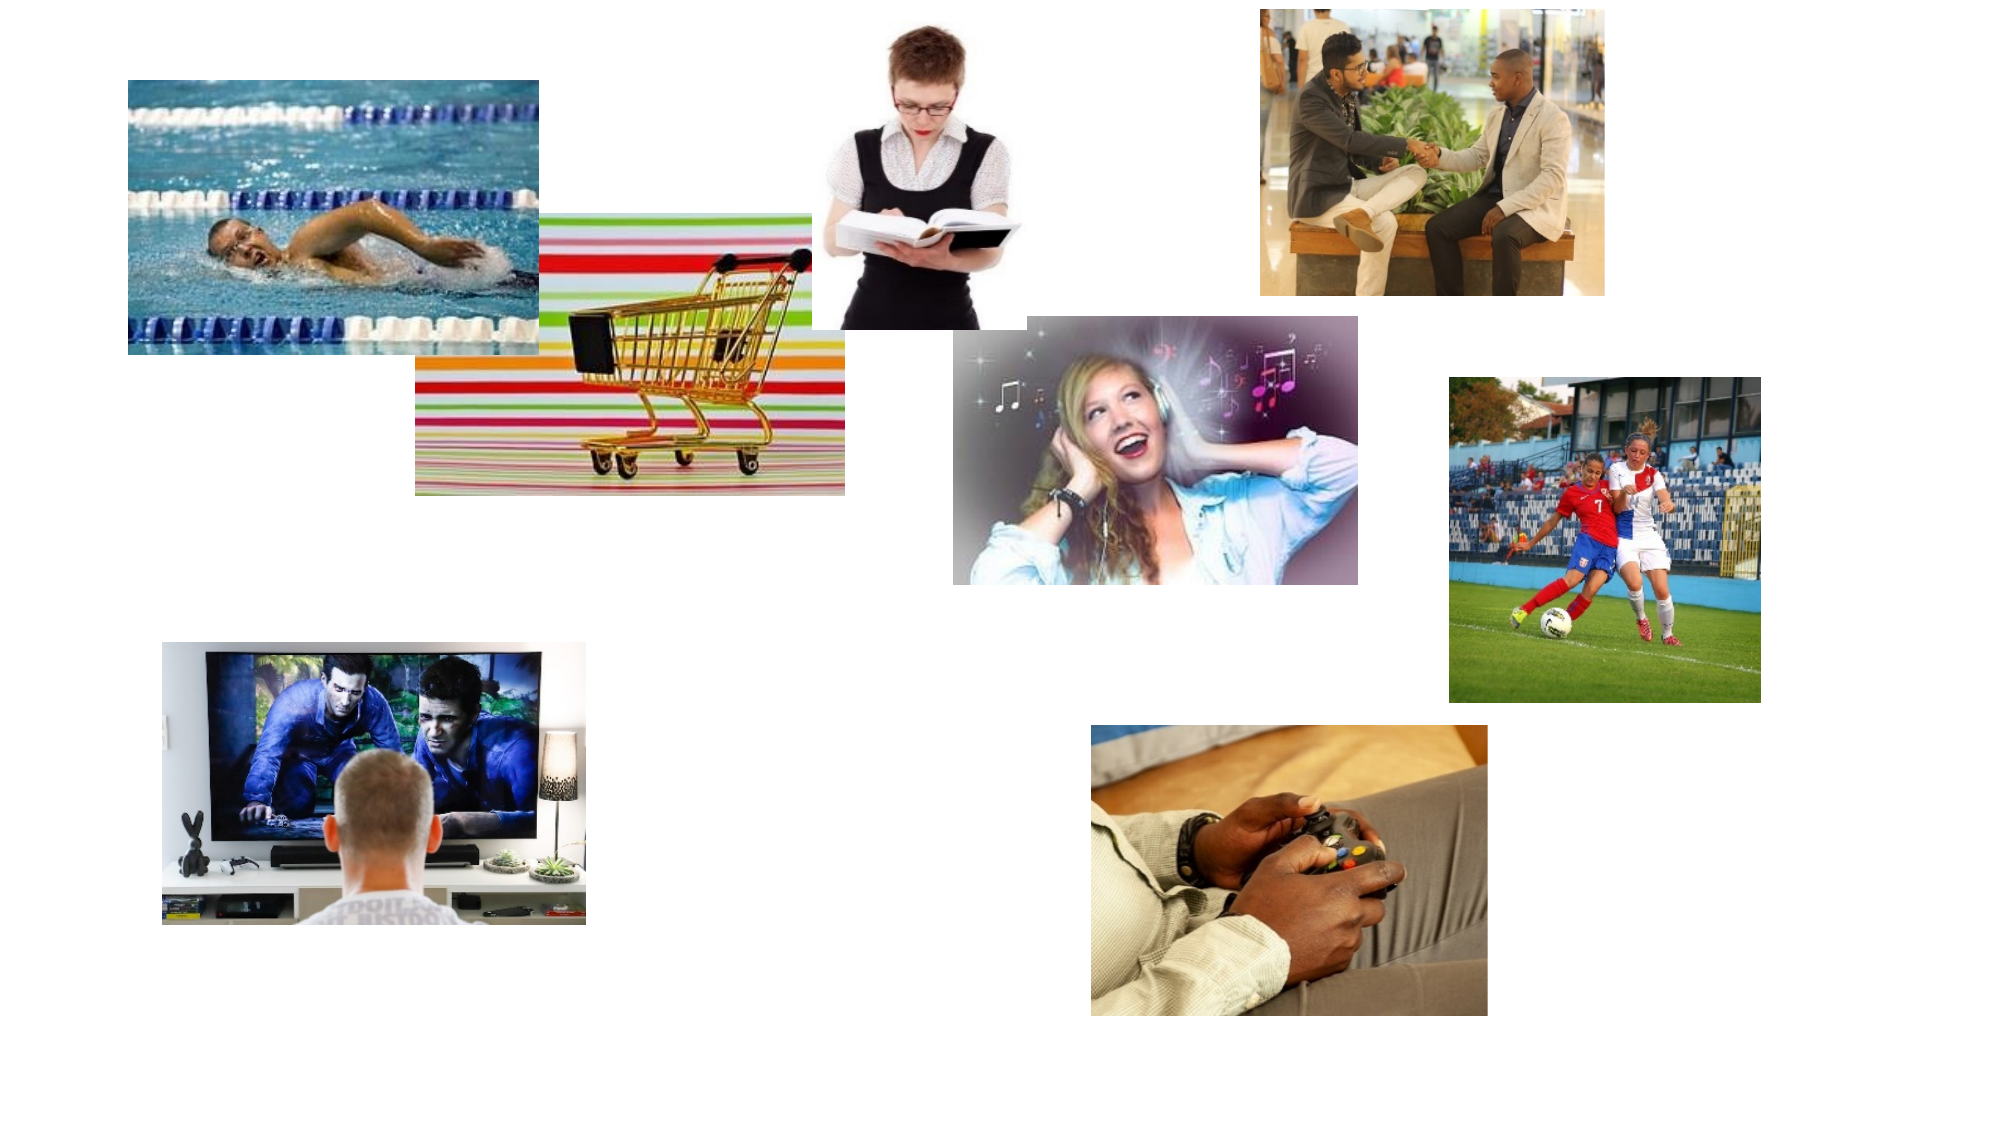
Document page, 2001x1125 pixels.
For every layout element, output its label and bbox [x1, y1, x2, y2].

picture [162, 642, 586, 925]
picture [1449, 377, 1761, 704]
picture [128, 21, 1358, 585]
picture [1260, 9, 1605, 296]
picture [1091, 725, 1488, 1016]
